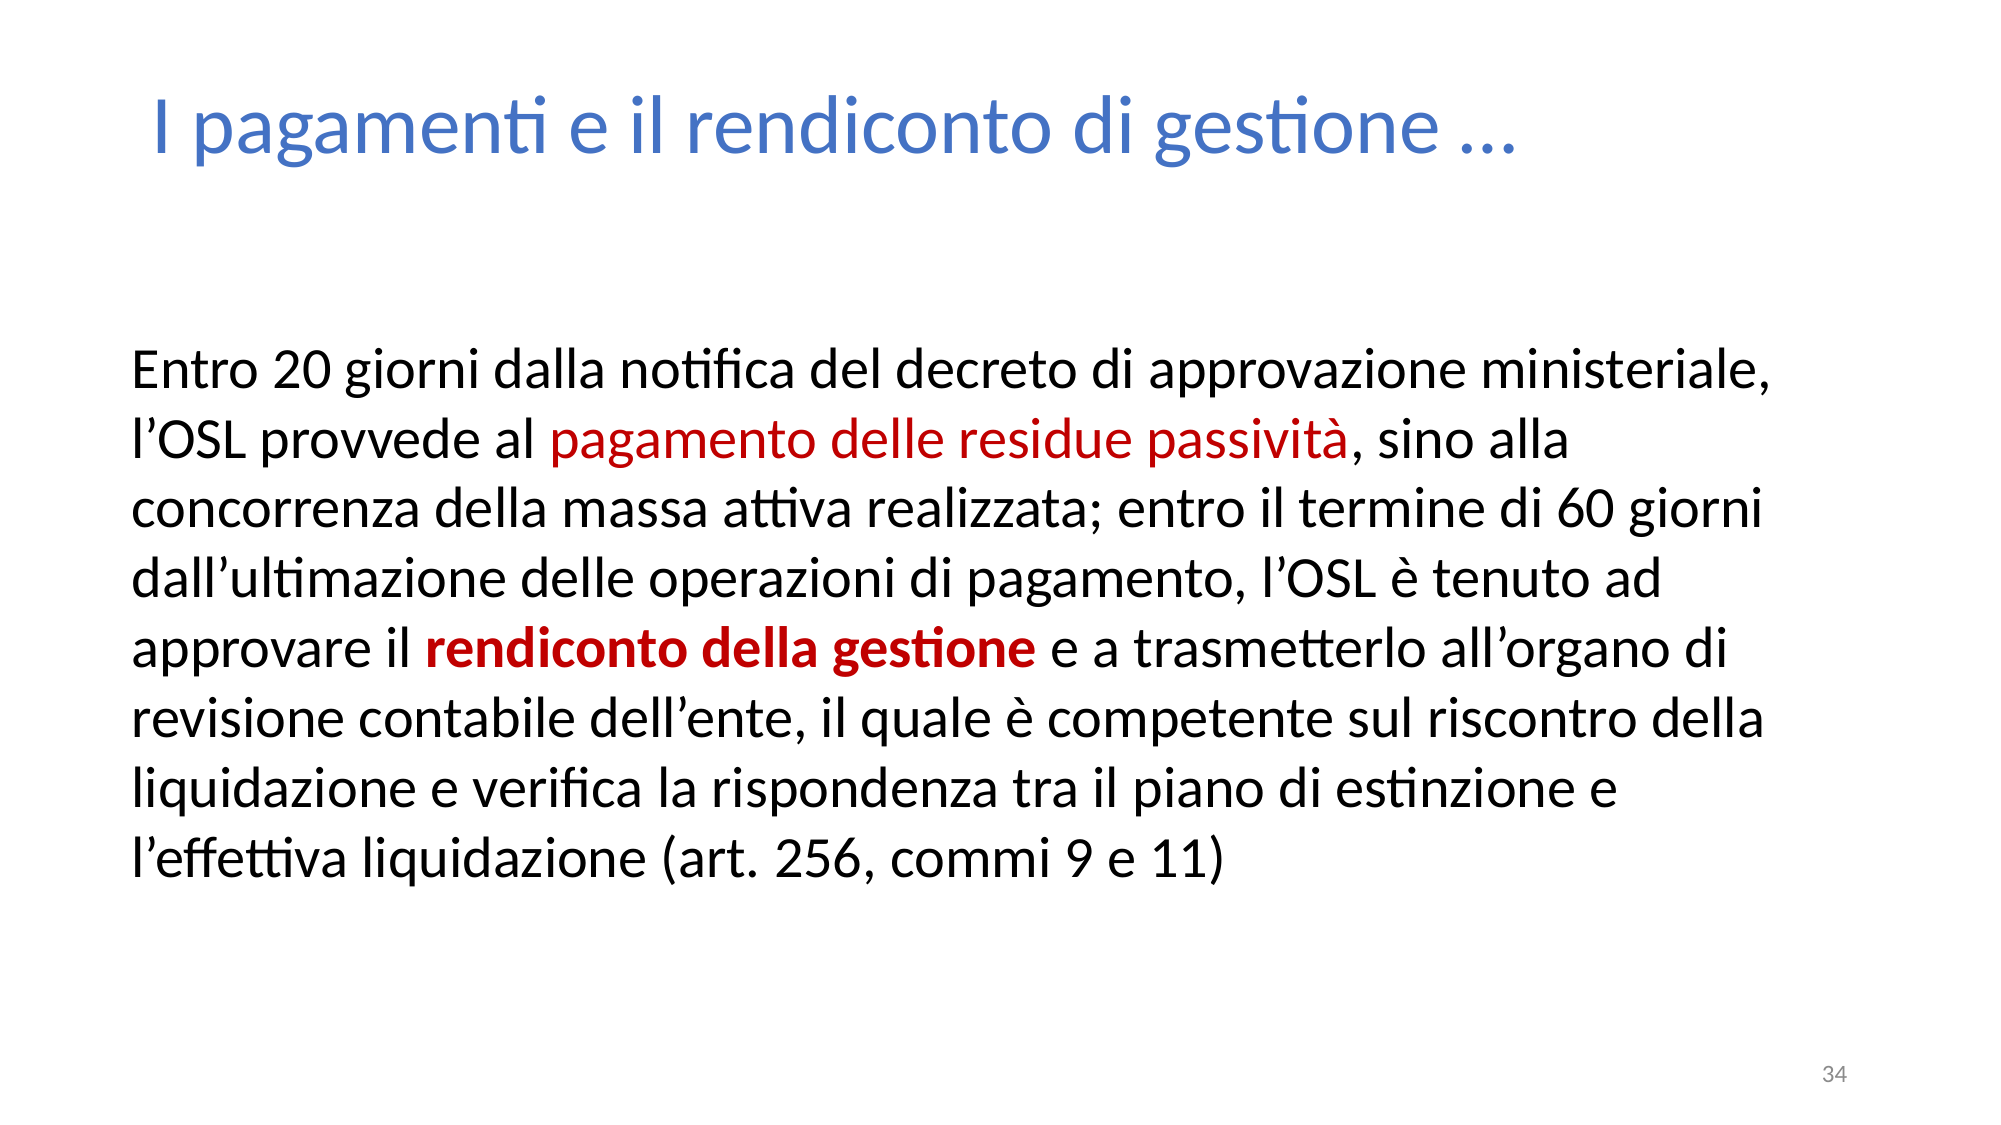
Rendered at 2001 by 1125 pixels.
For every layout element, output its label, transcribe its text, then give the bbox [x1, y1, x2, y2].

text_box I pagamenti e il rendiconto di gestione … [136, 63, 1739, 223]
list Entro 20 giorni dalla notifica del decreto di approvazione ministeriale, l’OSL provvede al pagamento delle residue passività, sino alla concorrenza della massa attiva realizzata; entro il termine di 60 giorni dall’ultimazione delle operazioni di pagamento, l’OSL è tenuto ad approvare il rendiconto della gestione e a trasmetterlo all’organo di revisione contabile dell’ente, il quale è competente sul riscontro della liquidazione e verifica la rispondenza tra il piano di estinzione e l’effettiva liquidazione (art. 256, commi 9 e 11) [116, 260, 1843, 914]
slide_number 35 [1412, 1042, 1863, 1103]
